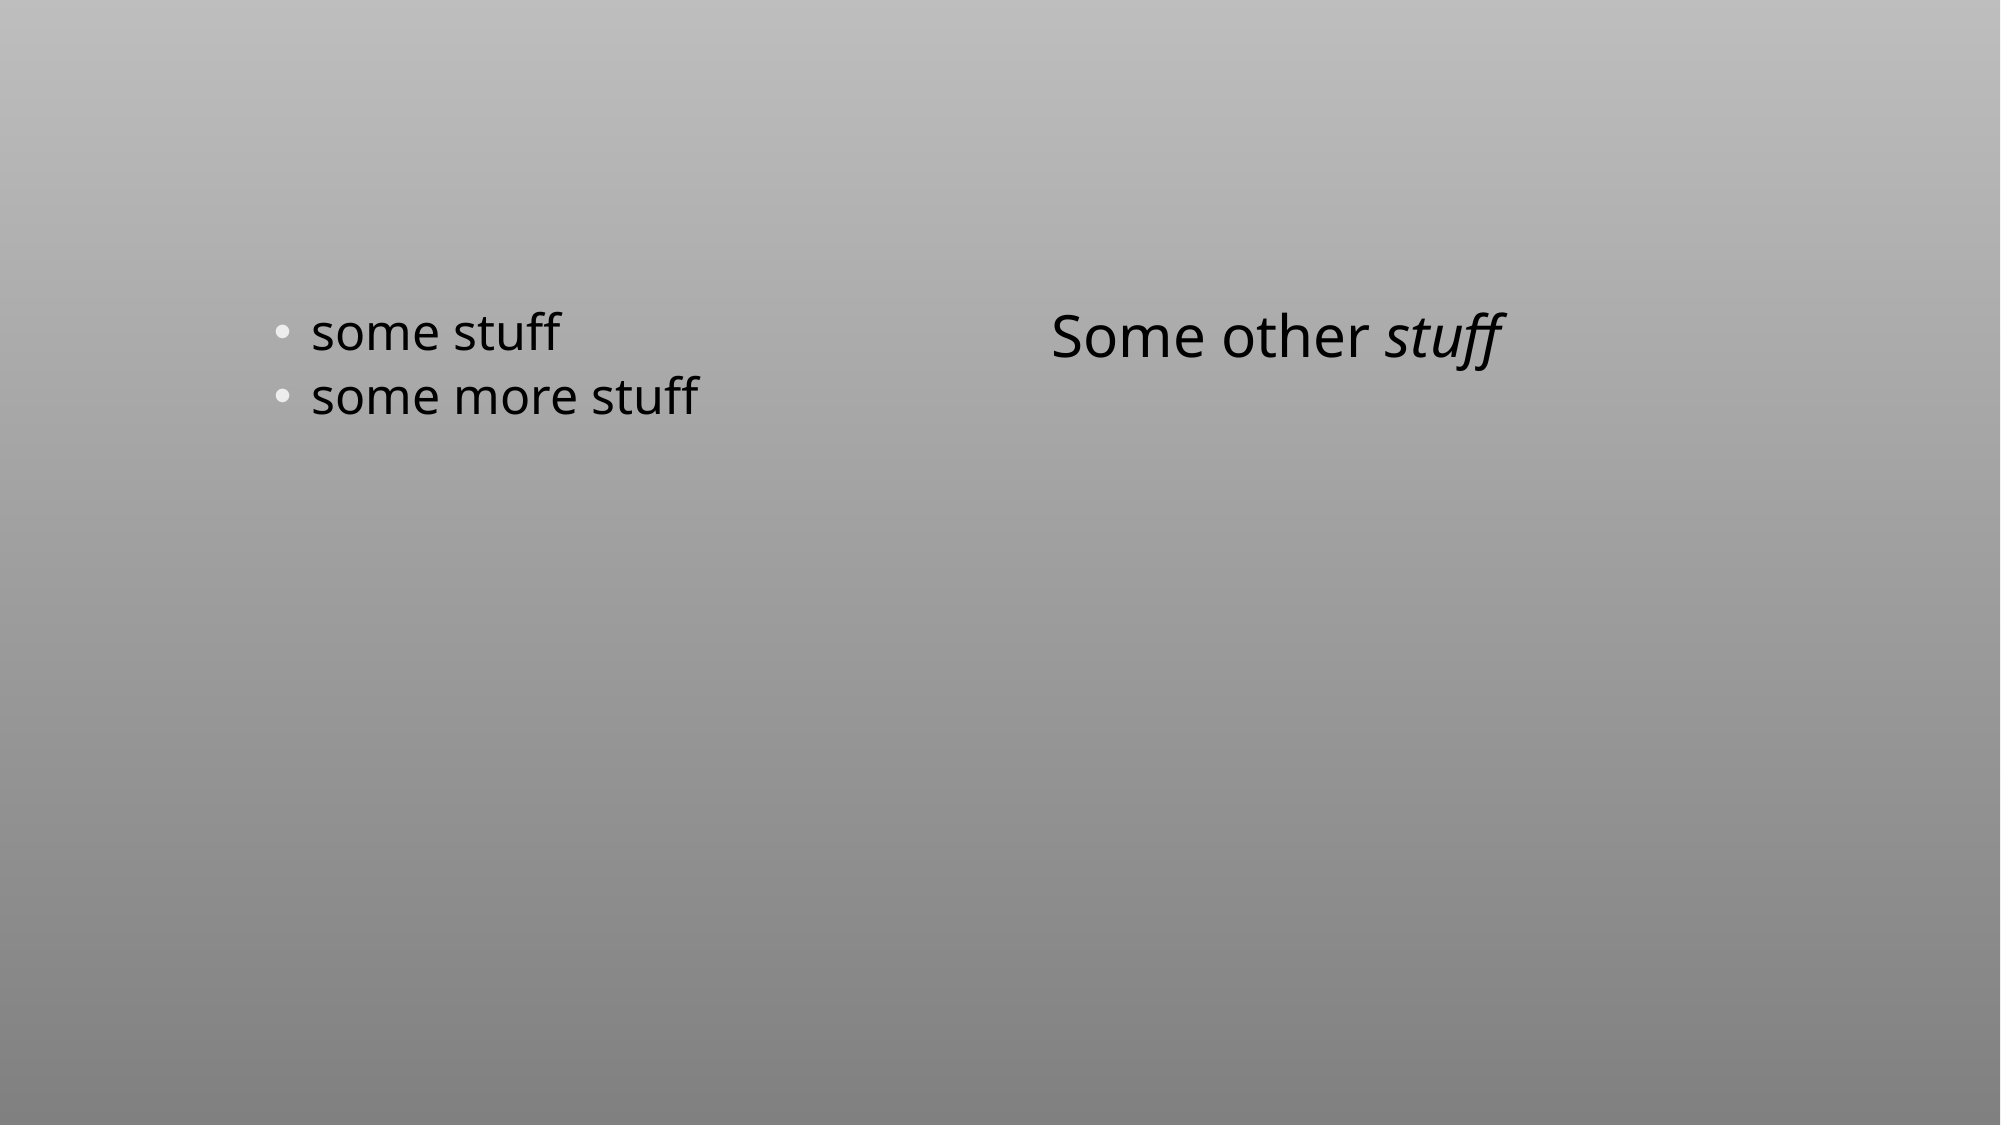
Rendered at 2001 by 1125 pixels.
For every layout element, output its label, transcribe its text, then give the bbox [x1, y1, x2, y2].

list some stuff some more stuff [183, 299, 1009, 1014]
picture [0, 0, 2001, 1125]
list Some other stuff [1036, 299, 1863, 1014]
